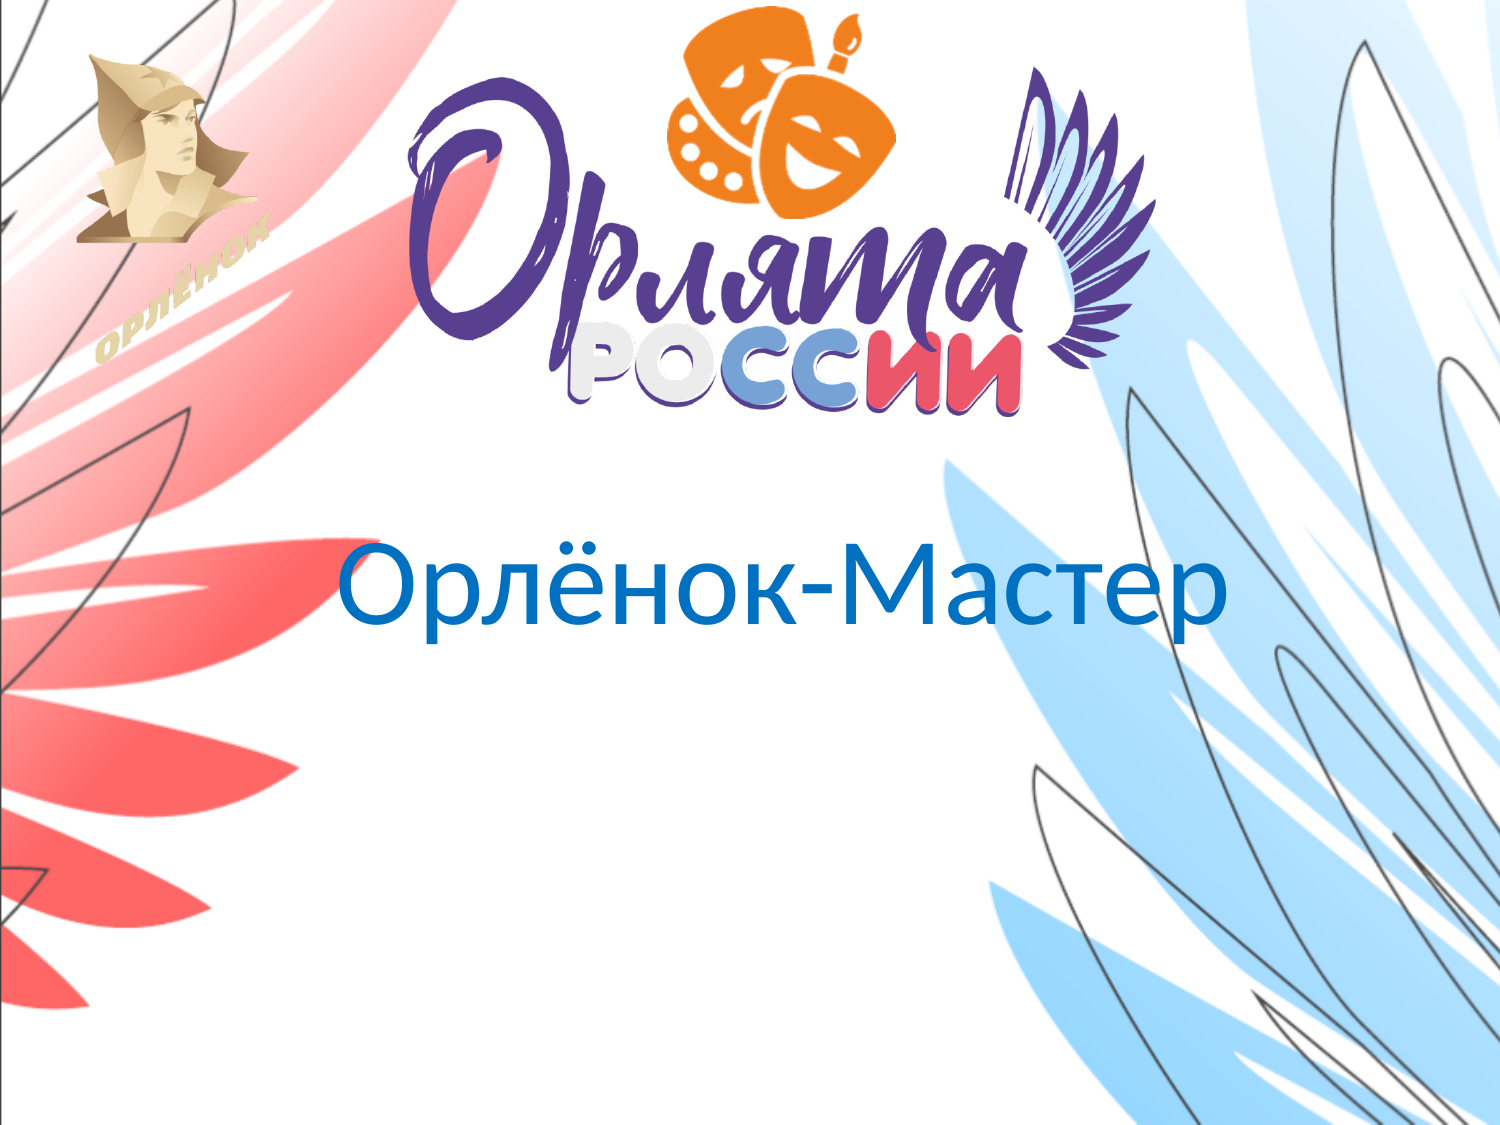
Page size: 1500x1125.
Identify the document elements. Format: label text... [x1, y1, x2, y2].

picture [0, 0, 1500, 1125]
text_box Орлёнок-Мастер [321, 492, 1247, 657]
